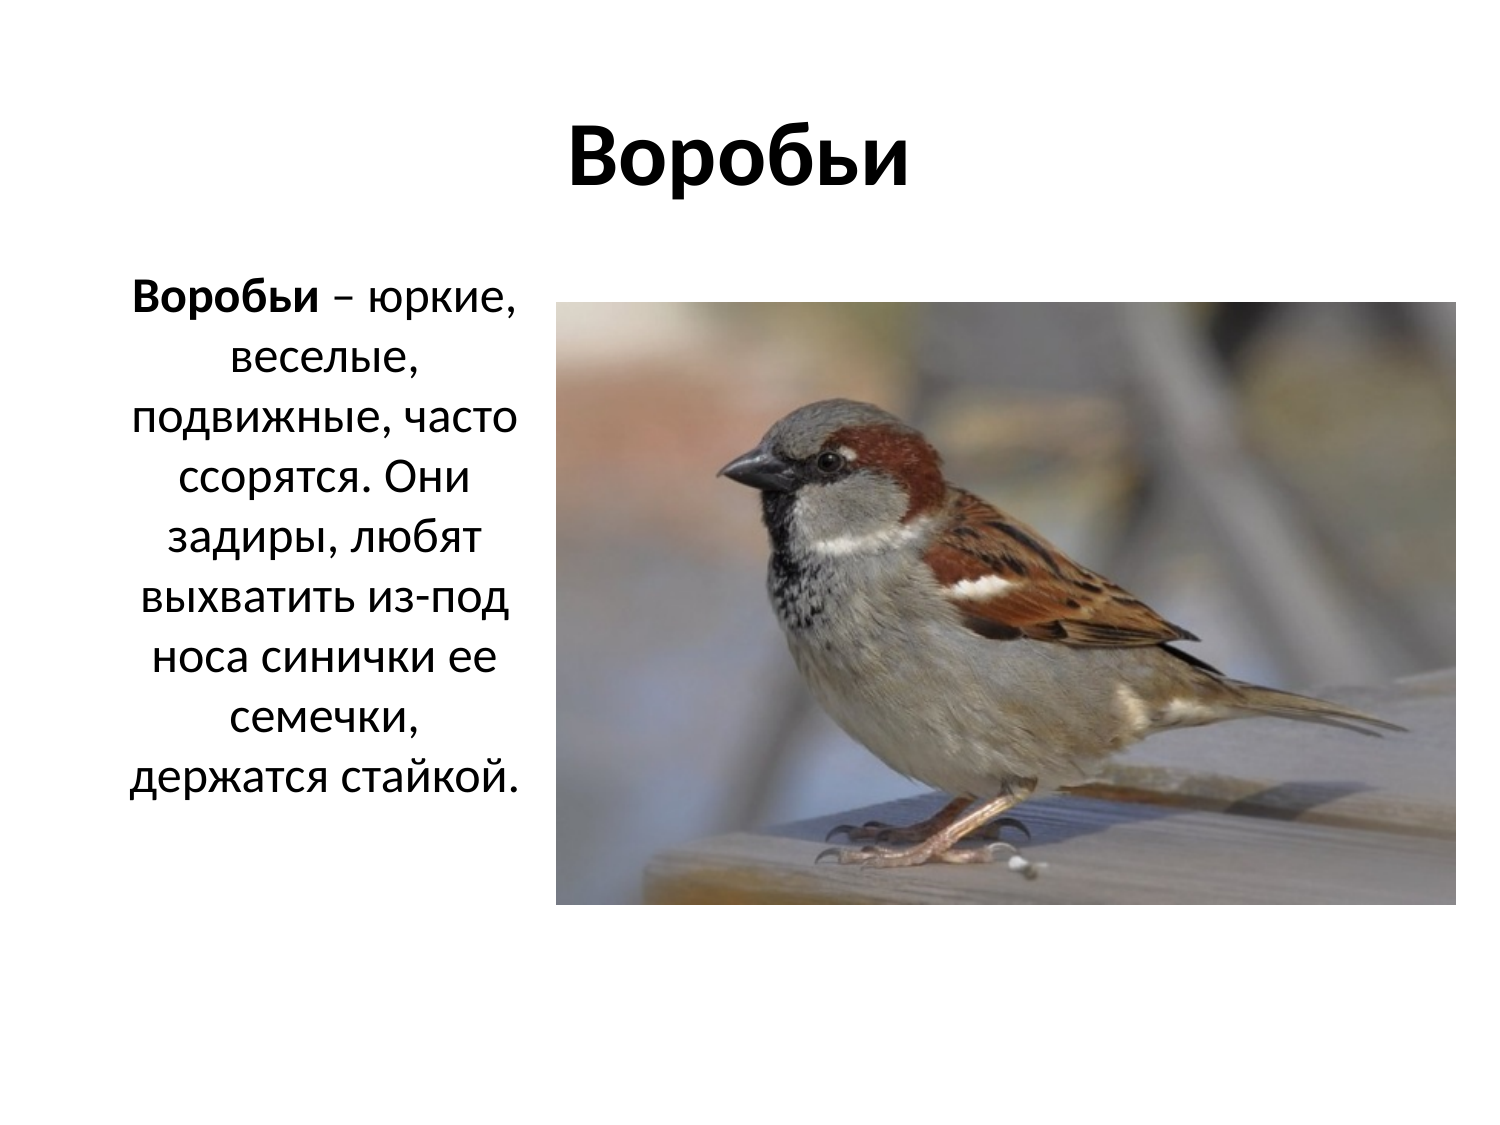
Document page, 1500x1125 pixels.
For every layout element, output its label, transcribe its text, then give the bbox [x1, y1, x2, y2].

picture [555, 302, 1456, 906]
title Воробьи [75, 54, 1425, 244]
list Воробьи – юркие, веселые, подвижные, часто ссорятся. Они задиры, любят выхватить из-под носа синички ее семечки, держатся стайкой. [112, 255, 538, 976]
